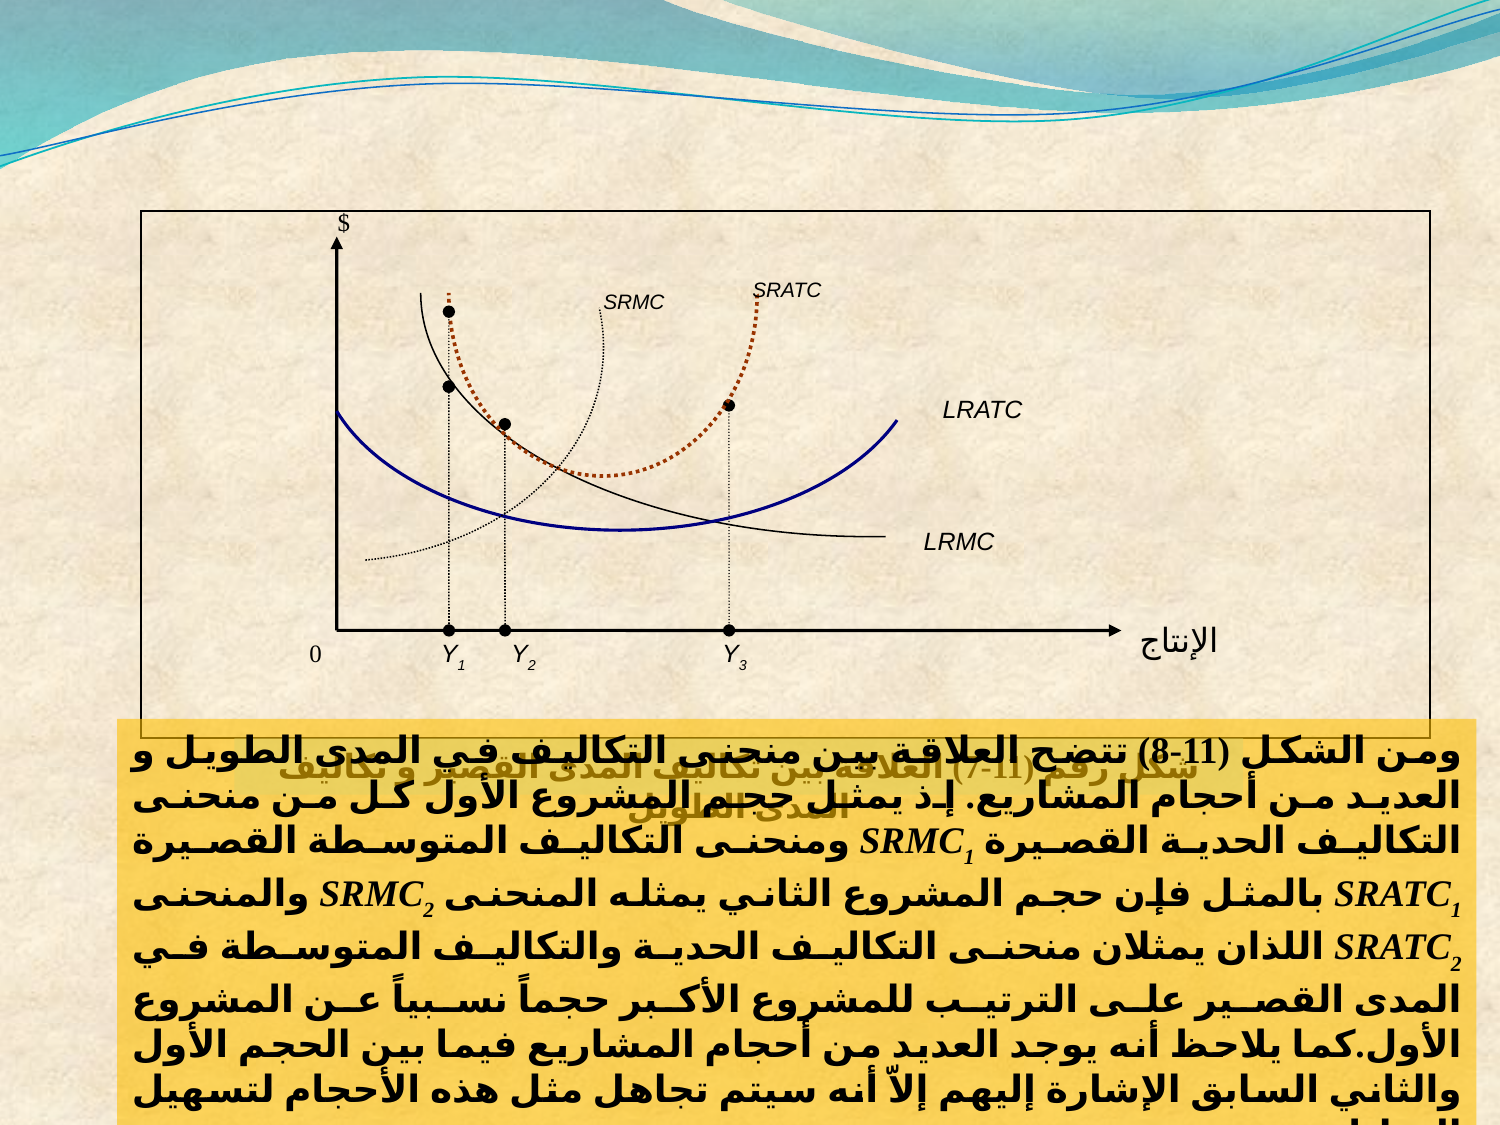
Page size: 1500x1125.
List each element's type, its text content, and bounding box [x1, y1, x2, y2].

text_box ومن الشكل (11-8) تتضح العلاقة بين منحنى التكاليف في المدى الطويل و العديد من أحجام المشاريع. إذ يمثل حجم المشروع الأول كل من منحنى التكاليف الحدية القصيرة SRMC1 ومنحنى التكاليف المتوسطة القصيرة SRATC1 بالمثل فإن حجم المشروع الثاني يمثله المنحنى SRMC2 والمنحنى SRATC2 اللذان يمثلان منحنى التكاليف الحدية والتكاليف المتوسطة في المدى القصير على الترتيب للمشروع الأكبر حجماً نسبياً عن المشروع الأول.كما يلاحظ أنه يوجد العديد من أحجام المشاريع فيما بين الحجم الأول والثاني السابق الإشارة إليهم إلاّ أنه سيتم تجاهل مثل هذه الأحجام لتسهيل التحليل. [117, 718, 1477, 1125]
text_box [140, 198, 1430, 795]
